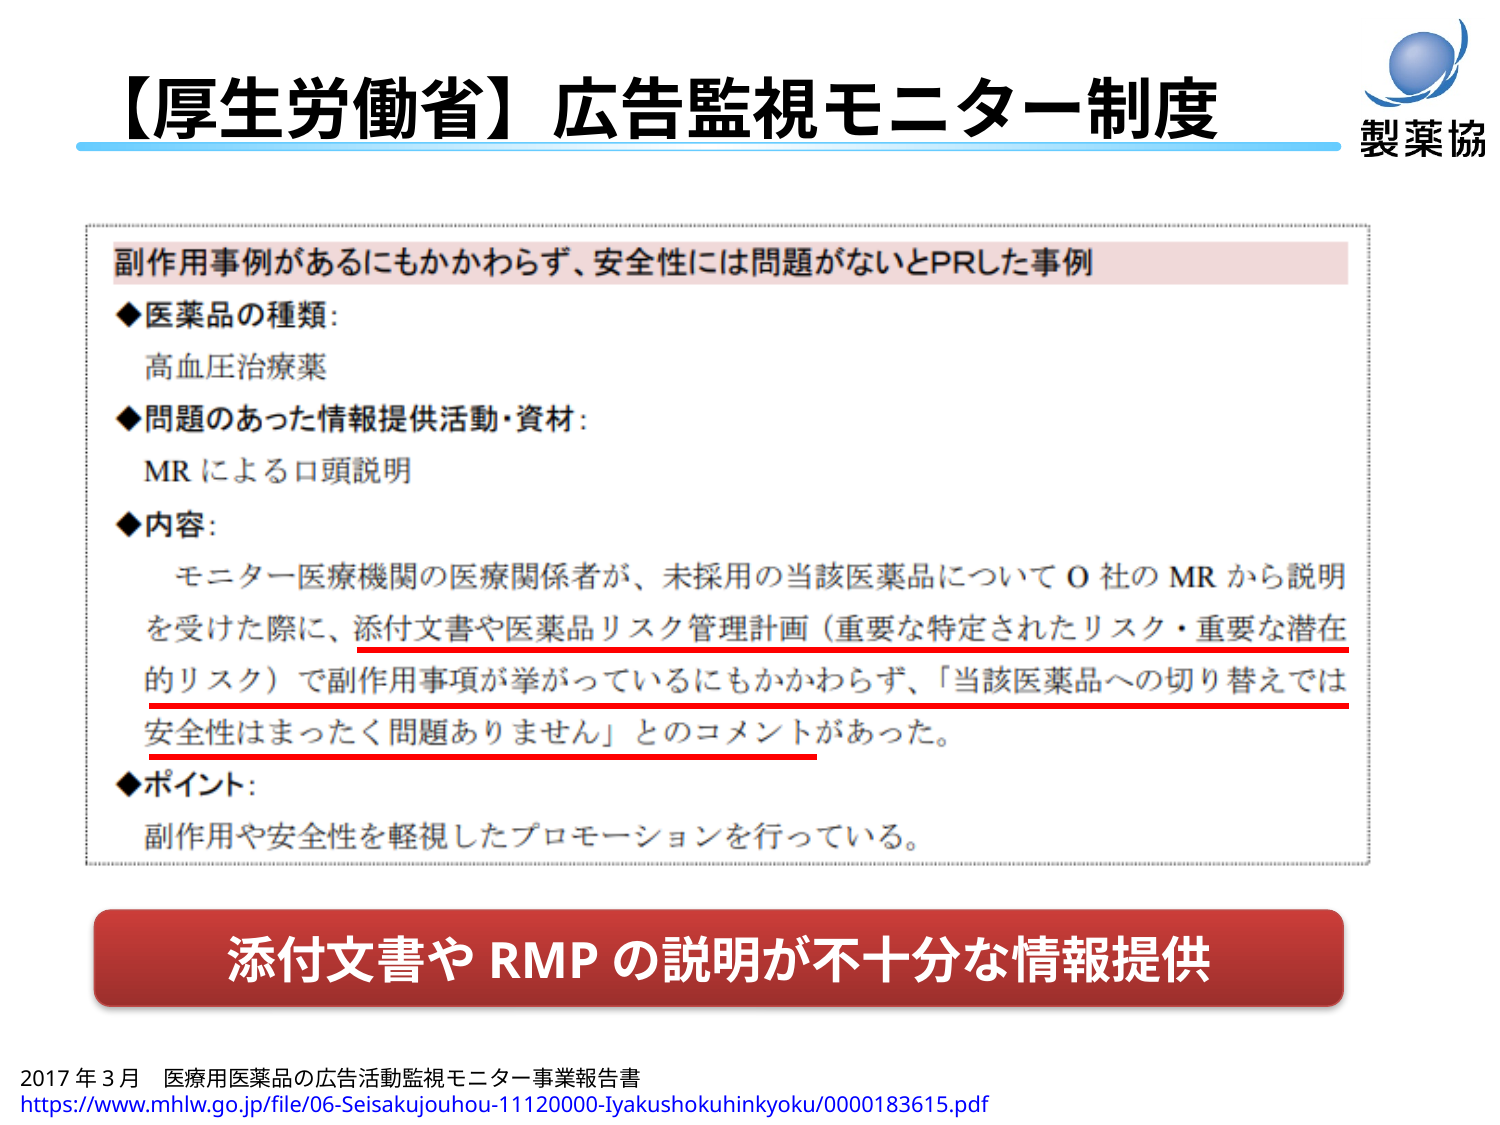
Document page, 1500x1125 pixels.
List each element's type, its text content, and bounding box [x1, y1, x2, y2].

text_box 【厚生労働省】広告監視モニター制度 [70, 58, 1370, 154]
text_box 添付文書やRMPの説明が不十分な情報提供 [94, 910, 1344, 1007]
picture [1361, 18, 1485, 157]
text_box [60, 194, 1393, 879]
text_box 2017年3月 医療用医薬品の広告活動監視モニター事業報告書 https://www.mhlw.go.jp/file/06-Seisakujouhou-11120000-Iyakushokuhinkyoku/0000183615.pdf [5, 1056, 1393, 1125]
